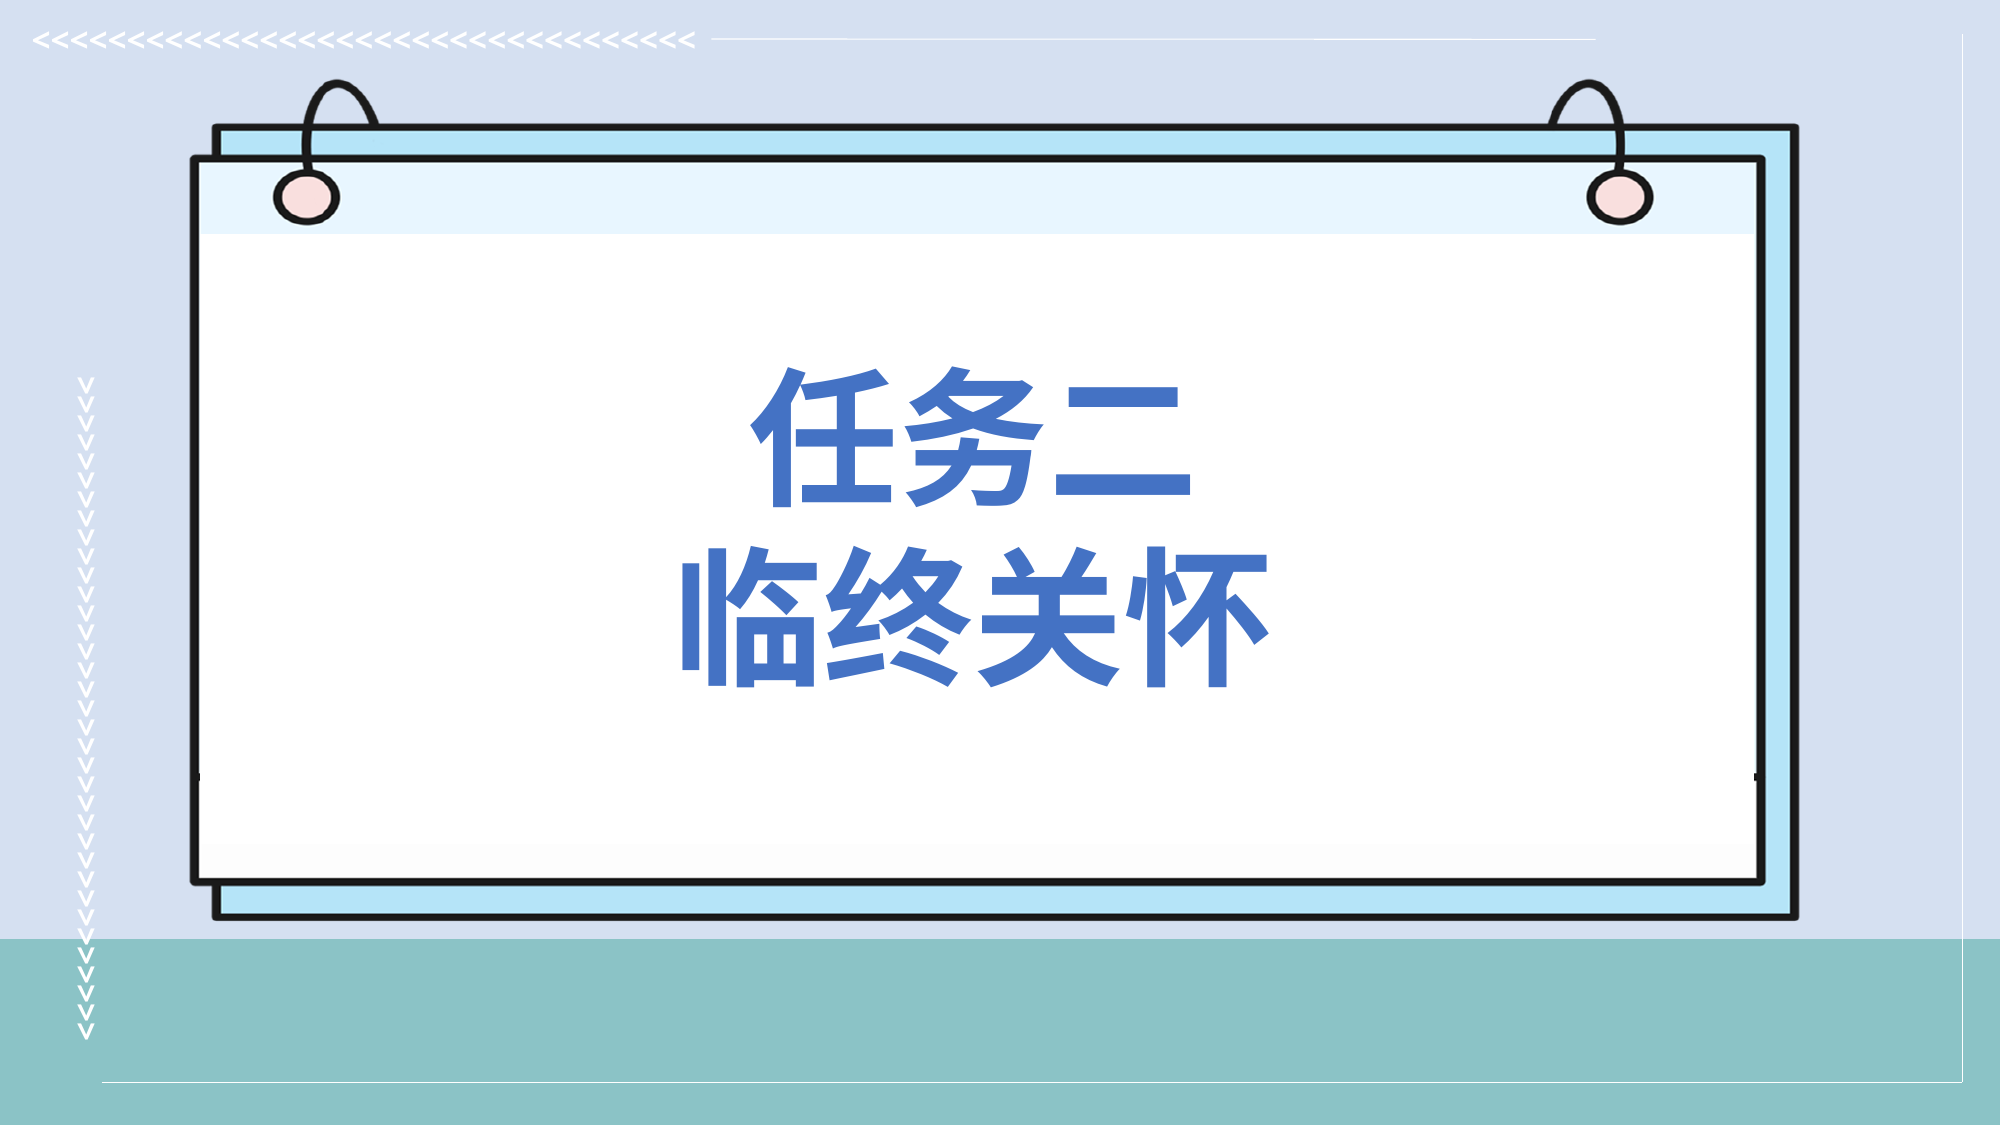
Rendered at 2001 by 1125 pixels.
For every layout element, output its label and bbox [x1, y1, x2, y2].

picture [107, 39, 1841, 949]
